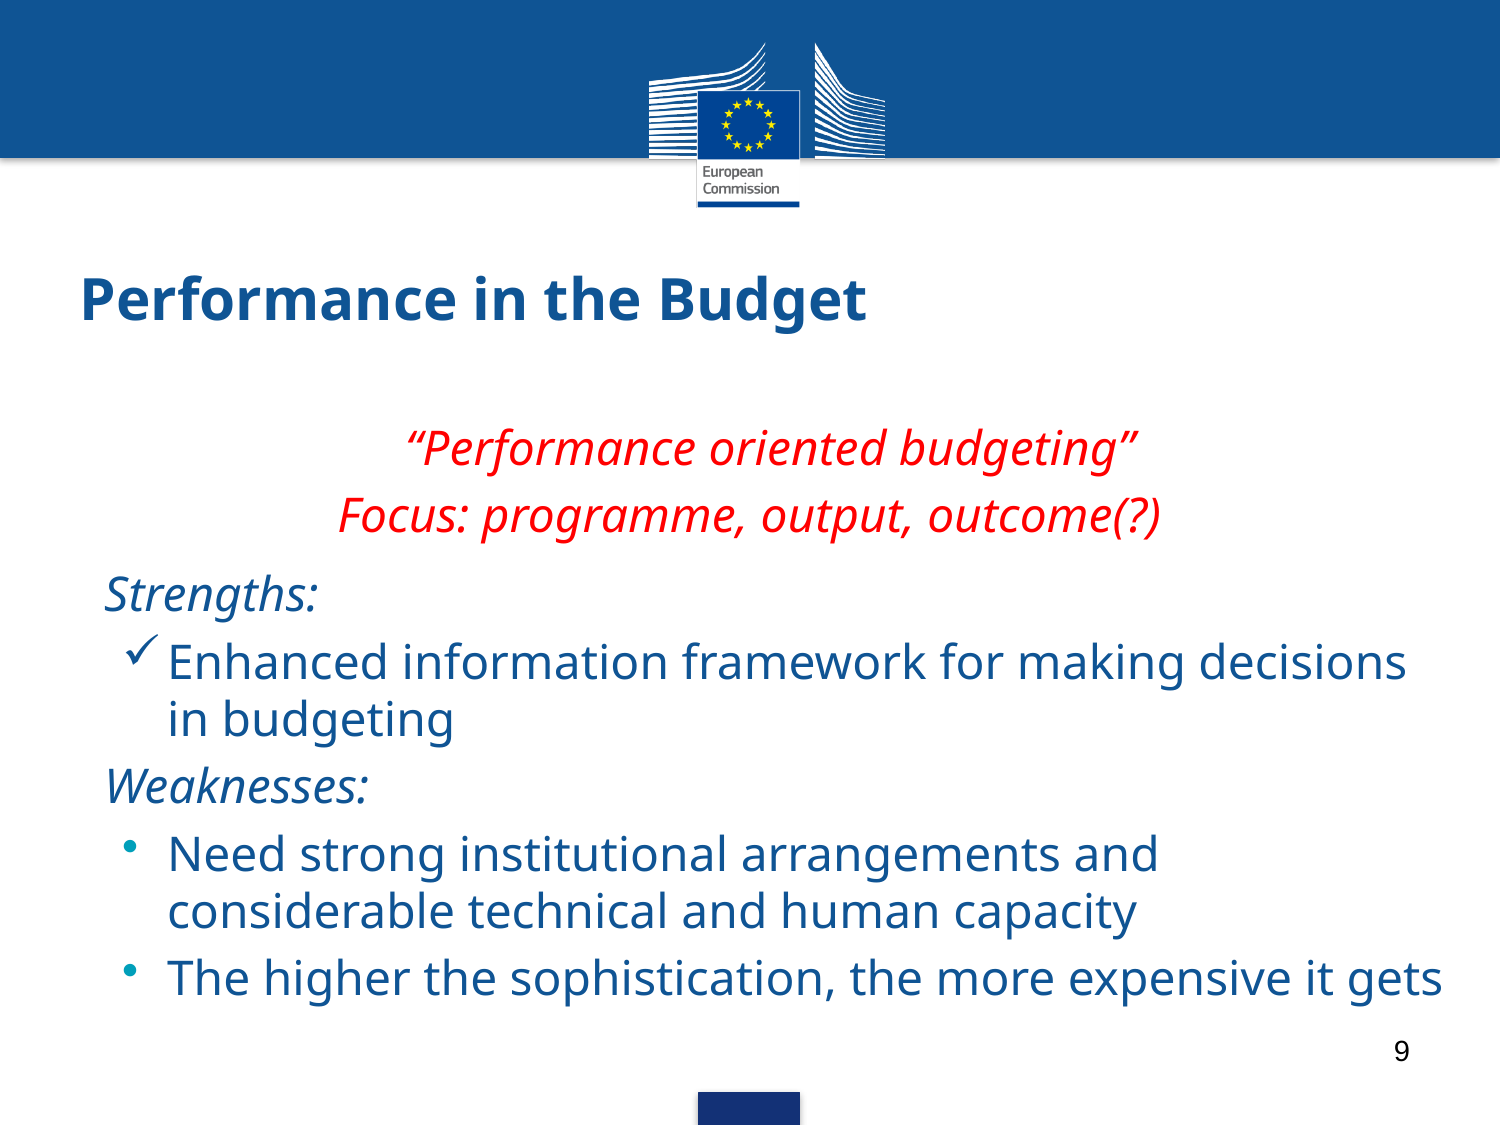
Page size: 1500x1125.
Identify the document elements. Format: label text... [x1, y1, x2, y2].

list “Performance oriented budgeting” Focus: programme, output, outcome(?) Strengths: Enhanced information framework for making decisions in budgeting Weaknesses: Need strong institutional arrangements and considerable technical and human capacity The higher the sophistication, the more expensive it gets [34, 409, 1466, 1055]
slide_number 9 [1074, 1024, 1426, 1103]
picture [649, 42, 885, 208]
title Performance in the Budget [64, 219, 1416, 374]
